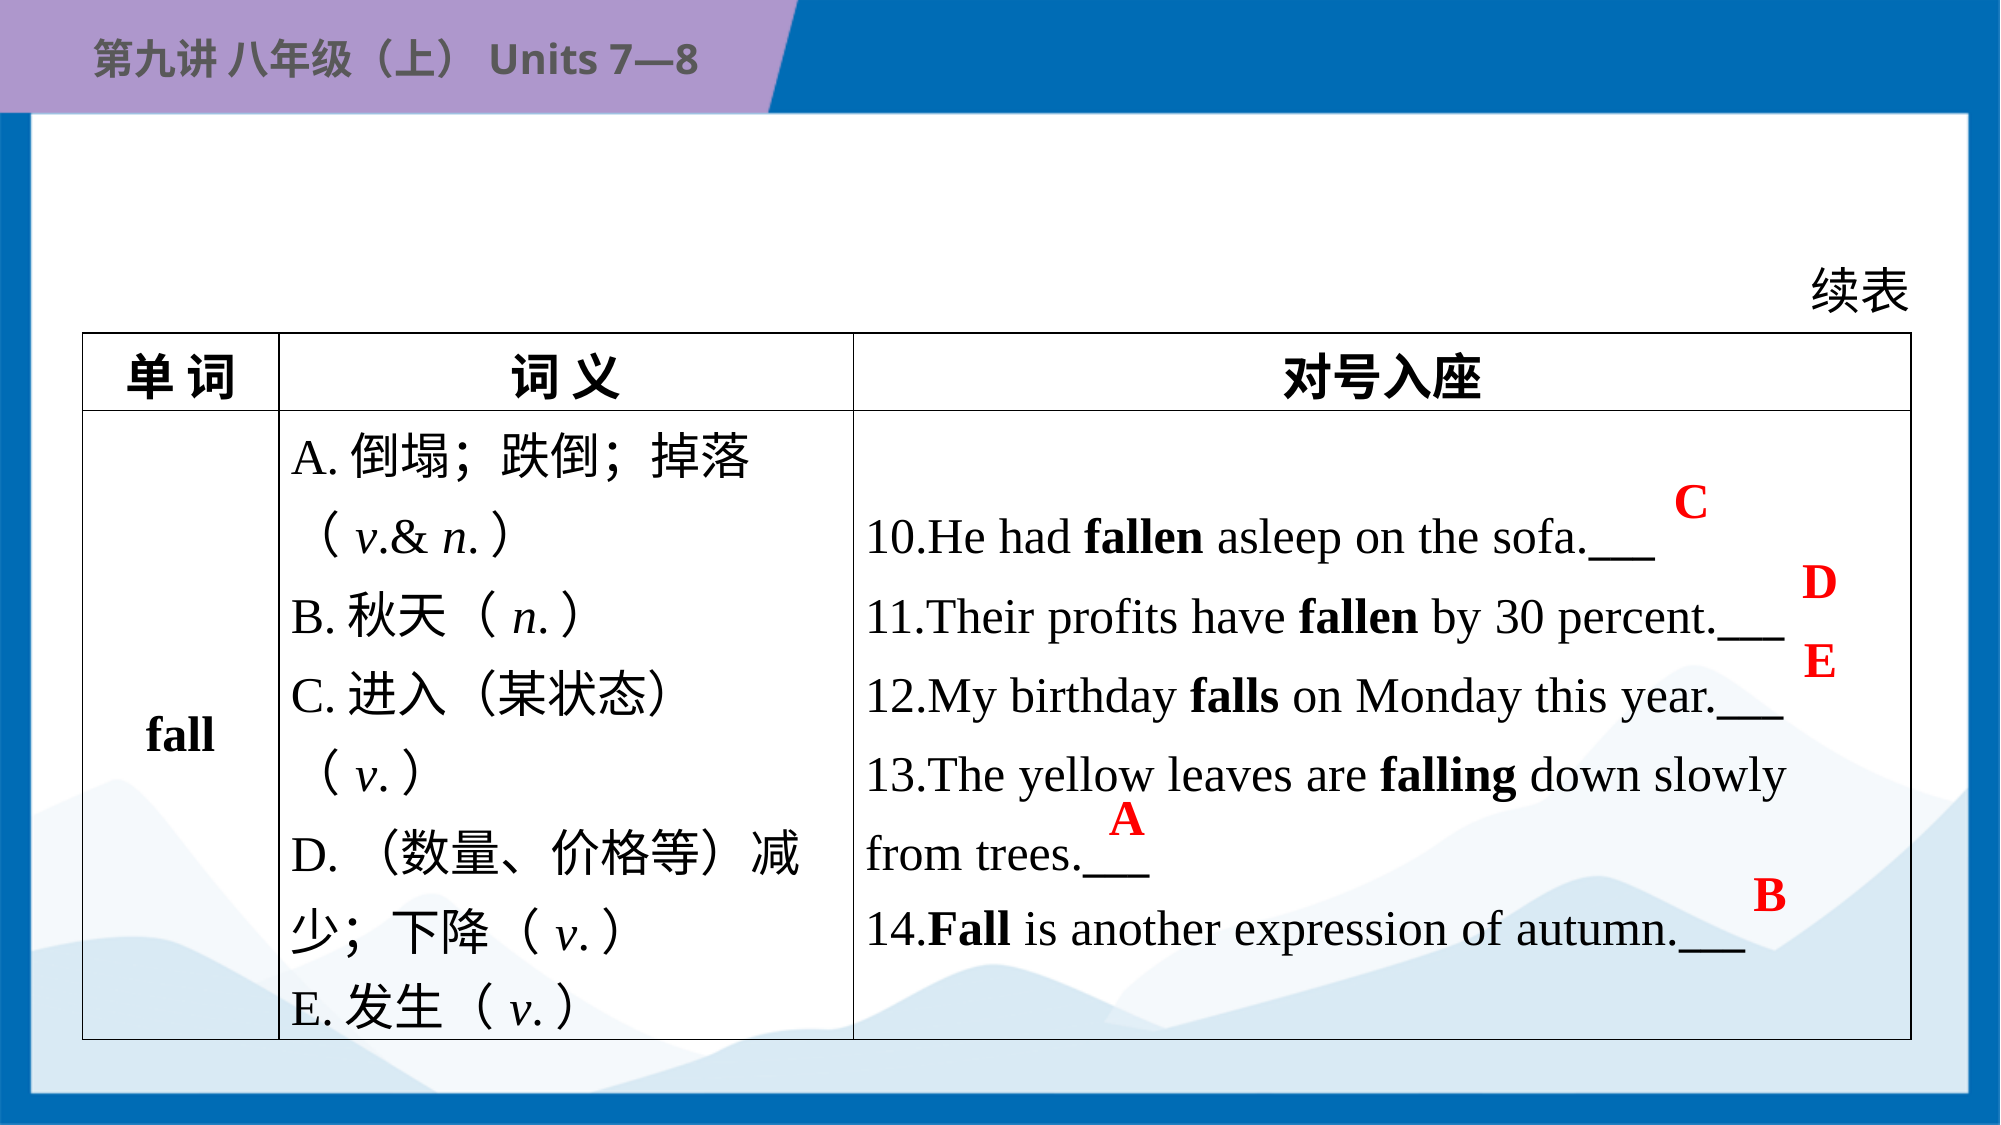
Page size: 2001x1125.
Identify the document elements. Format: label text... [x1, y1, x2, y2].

text_box C [1655, 451, 1728, 523]
table_header 词 义 [280, 334, 853, 410]
table_cell A.倒塌；跌倒；掉落 （v.& n.） B.秋天（n.） C.进入（某状态）（v.） D.（数量、价格等）减 少；下降（v.） E.发生（v.） [280, 411, 853, 1039]
text_box E [1785, 610, 1856, 681]
table_cell 10.He had fallen asleep on the sofa.___ 11.Their profits have fallen by 30 percent.___ 12.My birthday falls on Monday this year.___ 13.The yellow leaves are falling down slowly from trees.___ 14.Fall is another expression of autumn.___ [854, 411, 1910, 1039]
text_box 续表 [1810, 231, 1911, 320]
text_box D [1783, 531, 1857, 602]
text_box B [1735, 844, 1805, 916]
table_header 对号入座 [854, 334, 1910, 410]
picture [0, 0, 2000, 1125]
table_cell fall [83, 411, 278, 1039]
table_header 单 词 [83, 334, 278, 410]
text_box A [1090, 768, 1163, 840]
